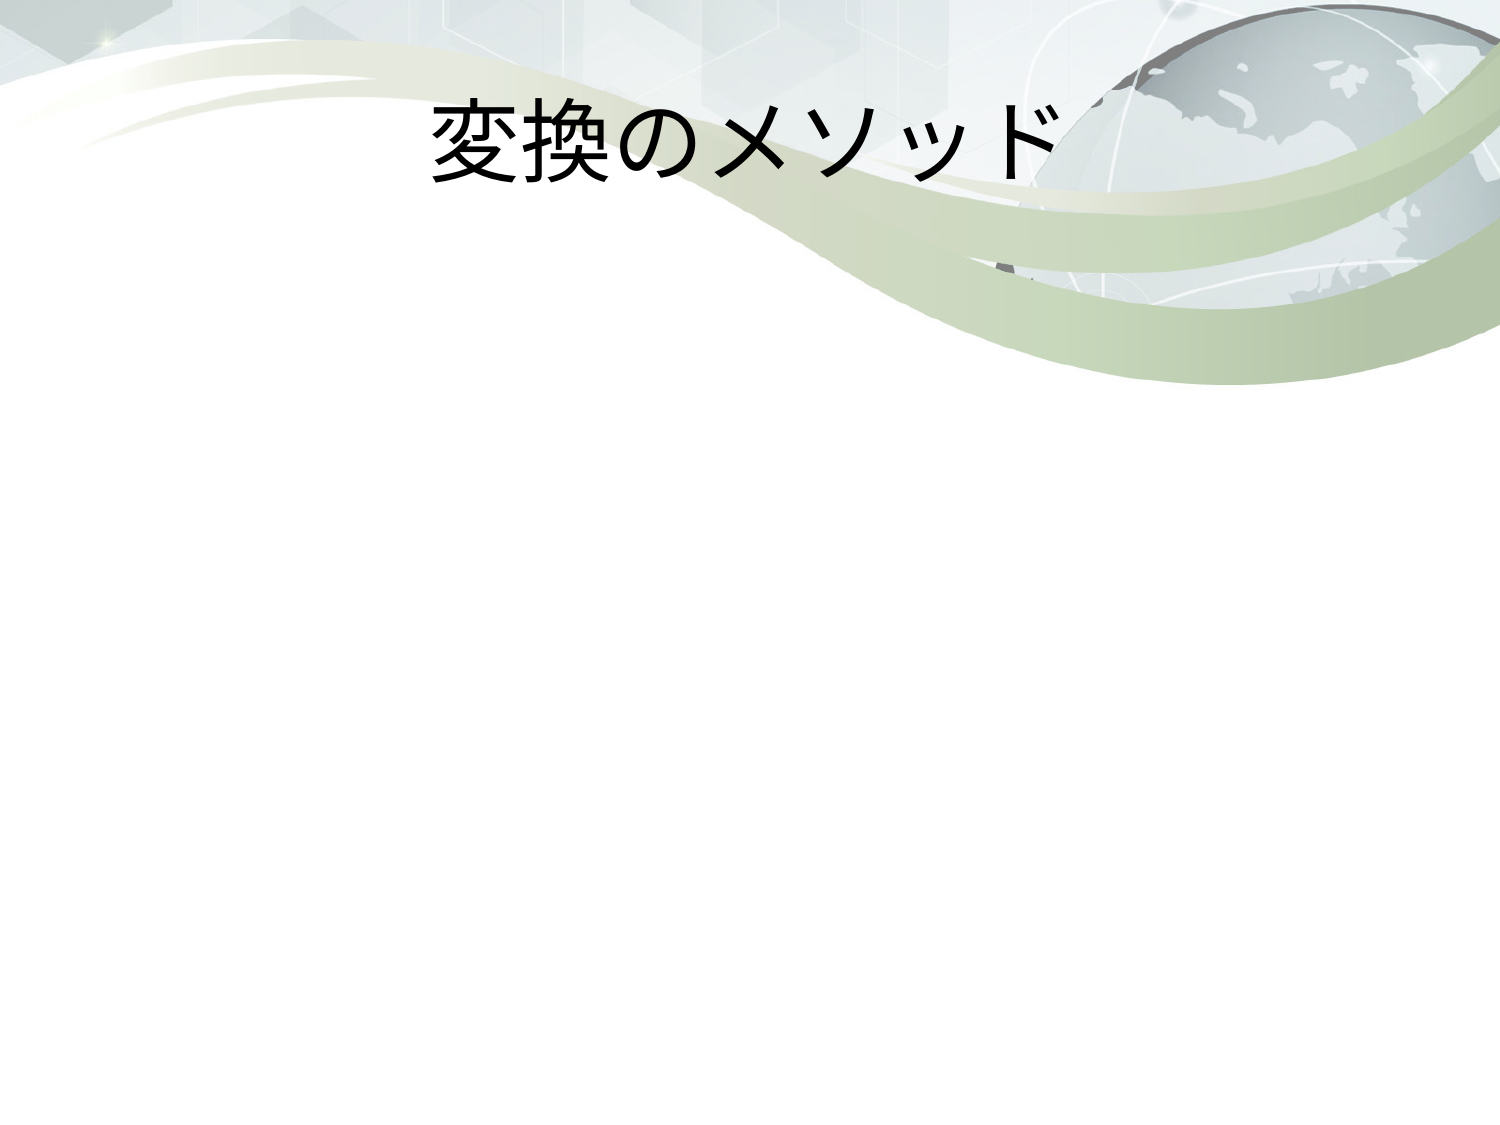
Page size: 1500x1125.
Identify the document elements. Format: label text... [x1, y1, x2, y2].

title 変換のメソッド [75, 45, 1425, 233]
